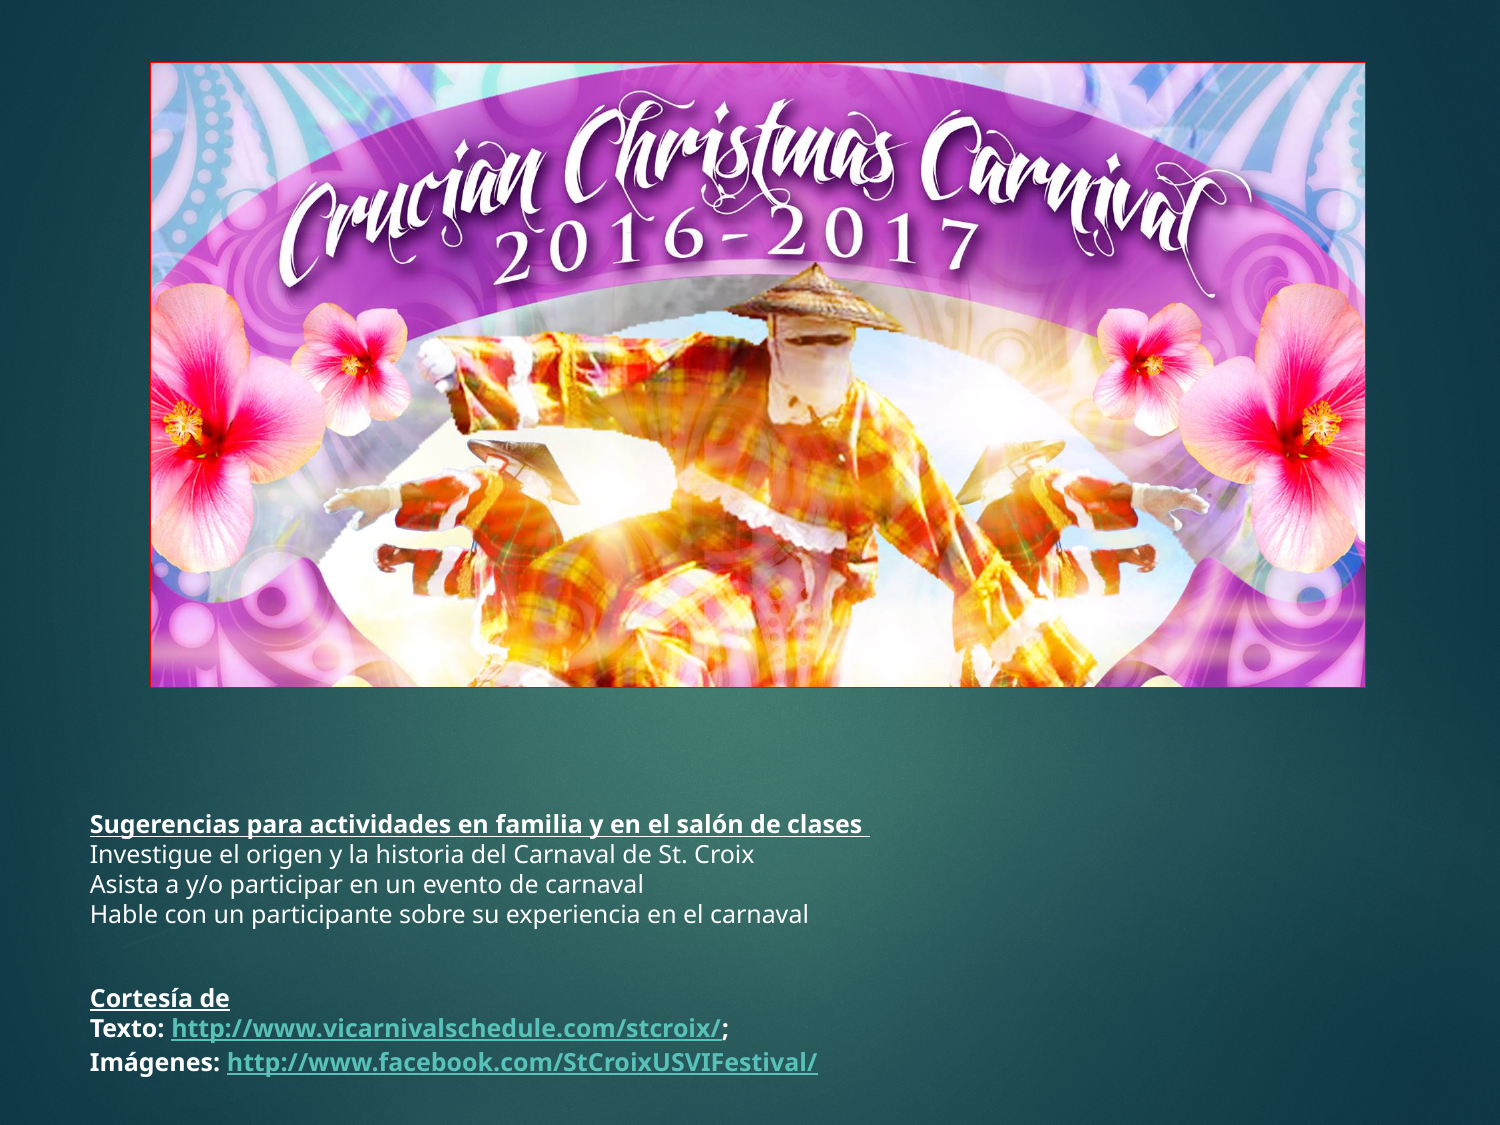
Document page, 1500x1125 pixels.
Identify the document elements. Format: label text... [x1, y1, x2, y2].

text_box Sugerencias para actividades en familia y en el salón de clases Investigue el origen y la historia del Carnaval de St. Croix Asista a y/o participar en un evento de carnaval Hable con un participante sobre su experiencia en el carnaval [75, 801, 1256, 936]
picture [149, 62, 1367, 688]
text_box Cortesía de Texto: http://www.vicarnivalschedule.com/stcroix/; Imágenes: http://www.facebook.com/StCroixUSVIFestival/ [74, 975, 1288, 1088]
